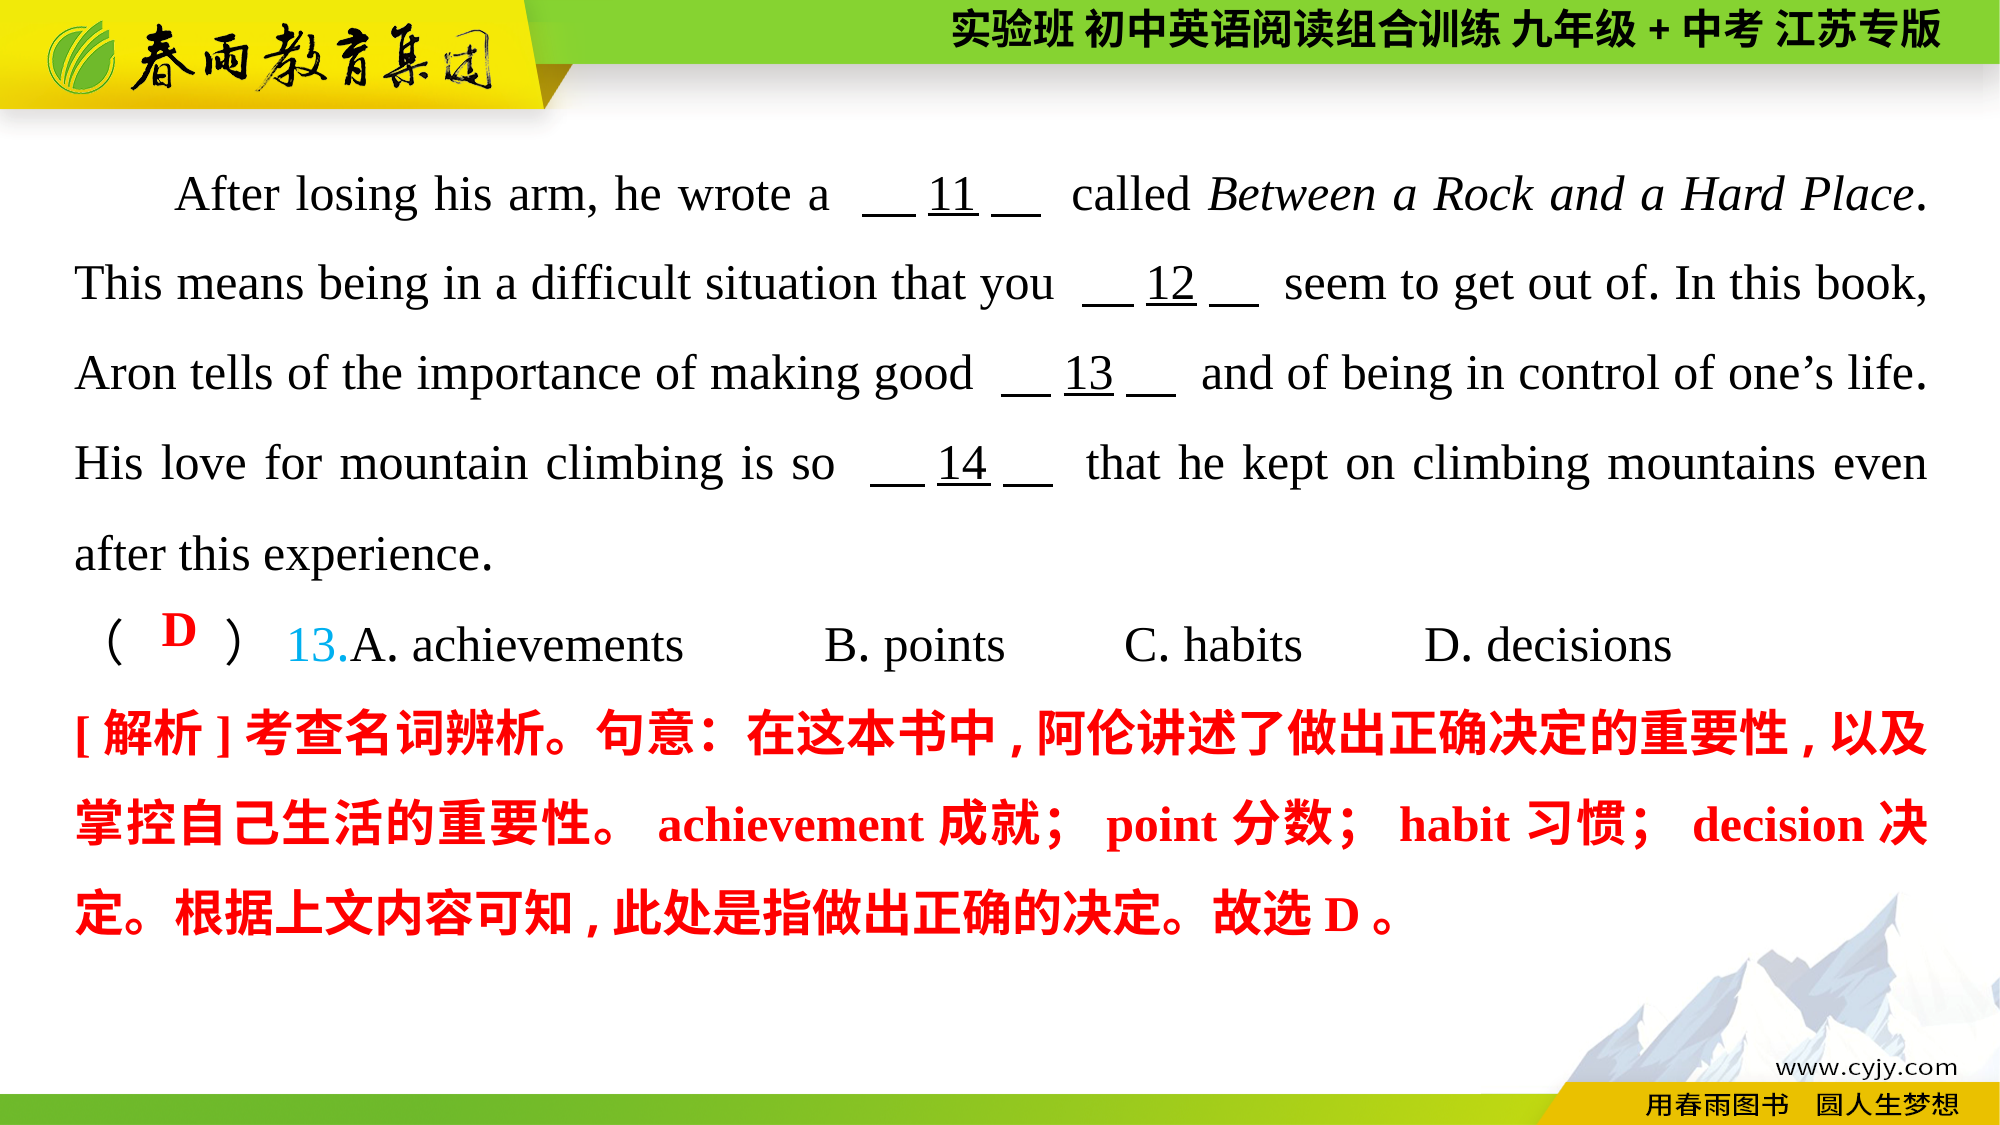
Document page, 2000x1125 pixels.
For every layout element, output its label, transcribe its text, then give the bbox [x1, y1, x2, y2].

text_box D [146, 588, 213, 664]
text_box （ ）13.A. achievements B. points C. habits D. decisions [59, 574, 1944, 664]
picture [0, 0, 2000, 1125]
text_box [解析]考查名词辨析。句意：在这本书中,阿伦讲述了做出正确决定的重要性,以及掌控自己生活的重要性。achievement成就；point分数；habit习惯；decision决定。根据上文内容可知,此处是指做出正确的决定。故选D。 [59, 664, 1944, 950]
list After losing his arm, he wrote a 11 called Between a Rock and a Hard Place. This means being in a difficult situation that you 12 seem to get out of. In this book, Aron tells of the importance of making good 13 and of being in control of one’s life. His love for mountain climbing is so 14 that he kept on climbing mountains even after this experience. [59, 122, 1944, 574]
